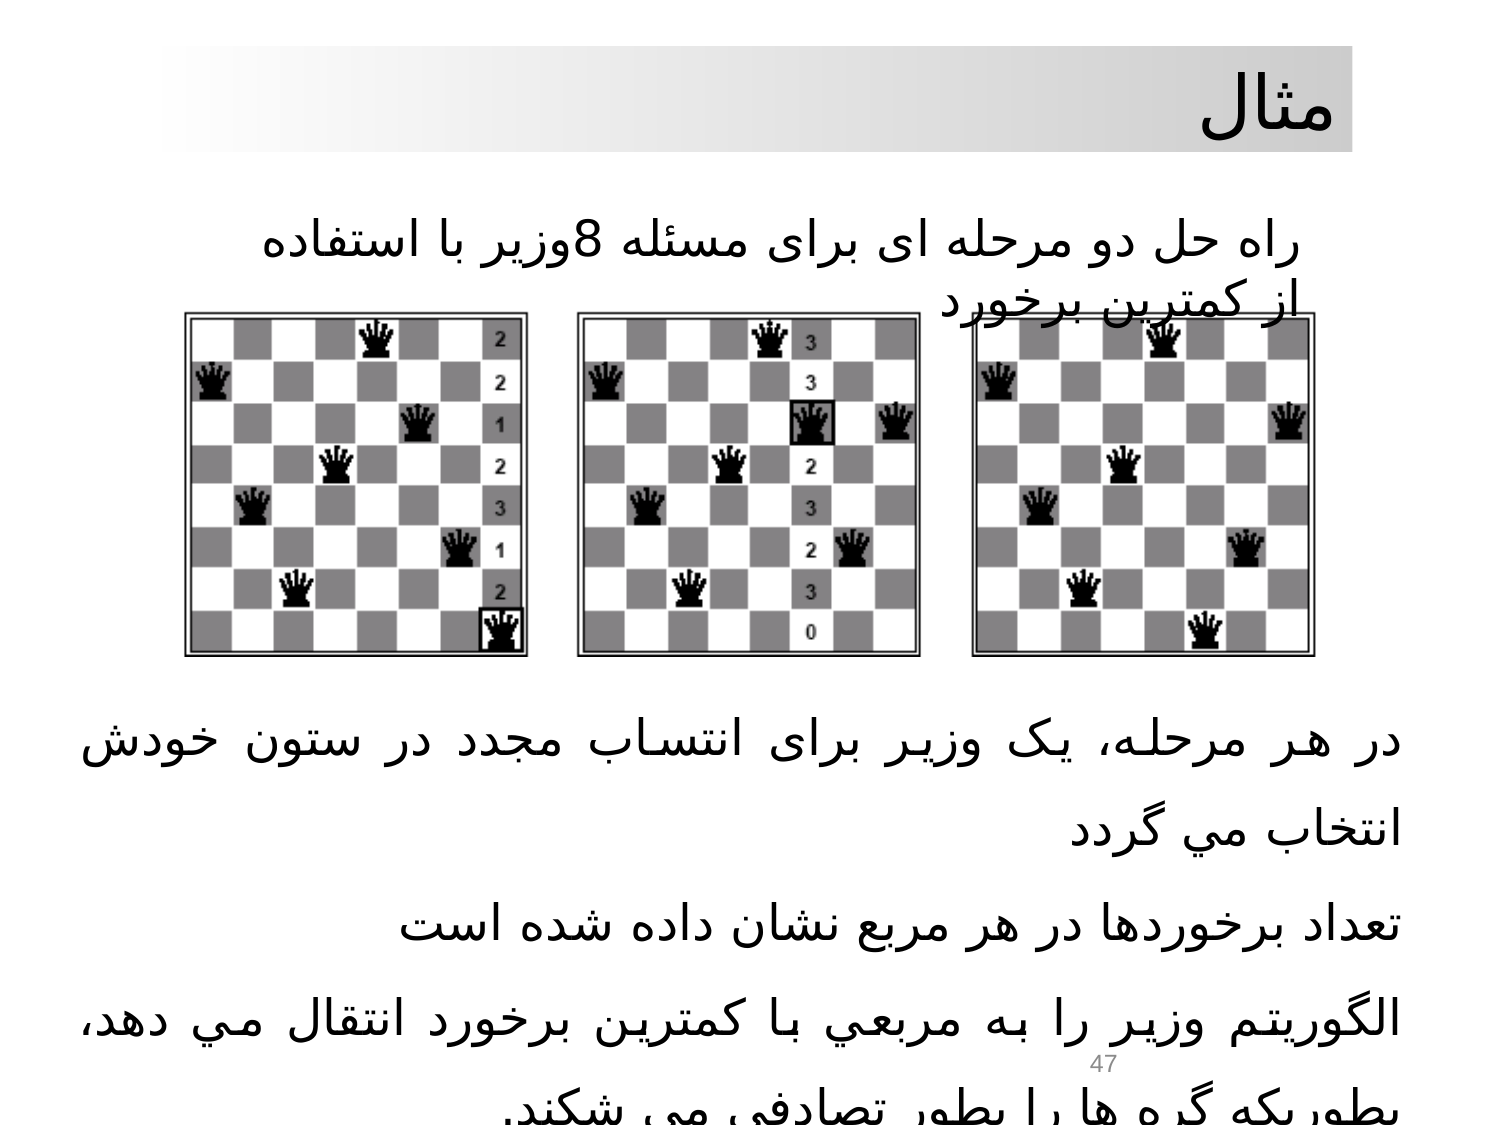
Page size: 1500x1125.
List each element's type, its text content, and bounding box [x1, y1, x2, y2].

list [163, 305, 1330, 657]
text_box راه حل دو مرحله ای برای مسئله 8وزير با استفاده از کمترين برخورد [206, 199, 1317, 303]
text_box مثال [152, 46, 1353, 152]
text_box در هر مرحله، يک وزير برای انتساب مجدد در ستون خودش انتخاب مي گردد تعداد برخوردها در هر مربع نشان داده شده است الگوريتم وزير را به مربعي با کمترين برخورد انتقال مي دهد، بطوريکه گره ها را بطور تصادفی مي شکند. [58, 667, 1418, 1125]
